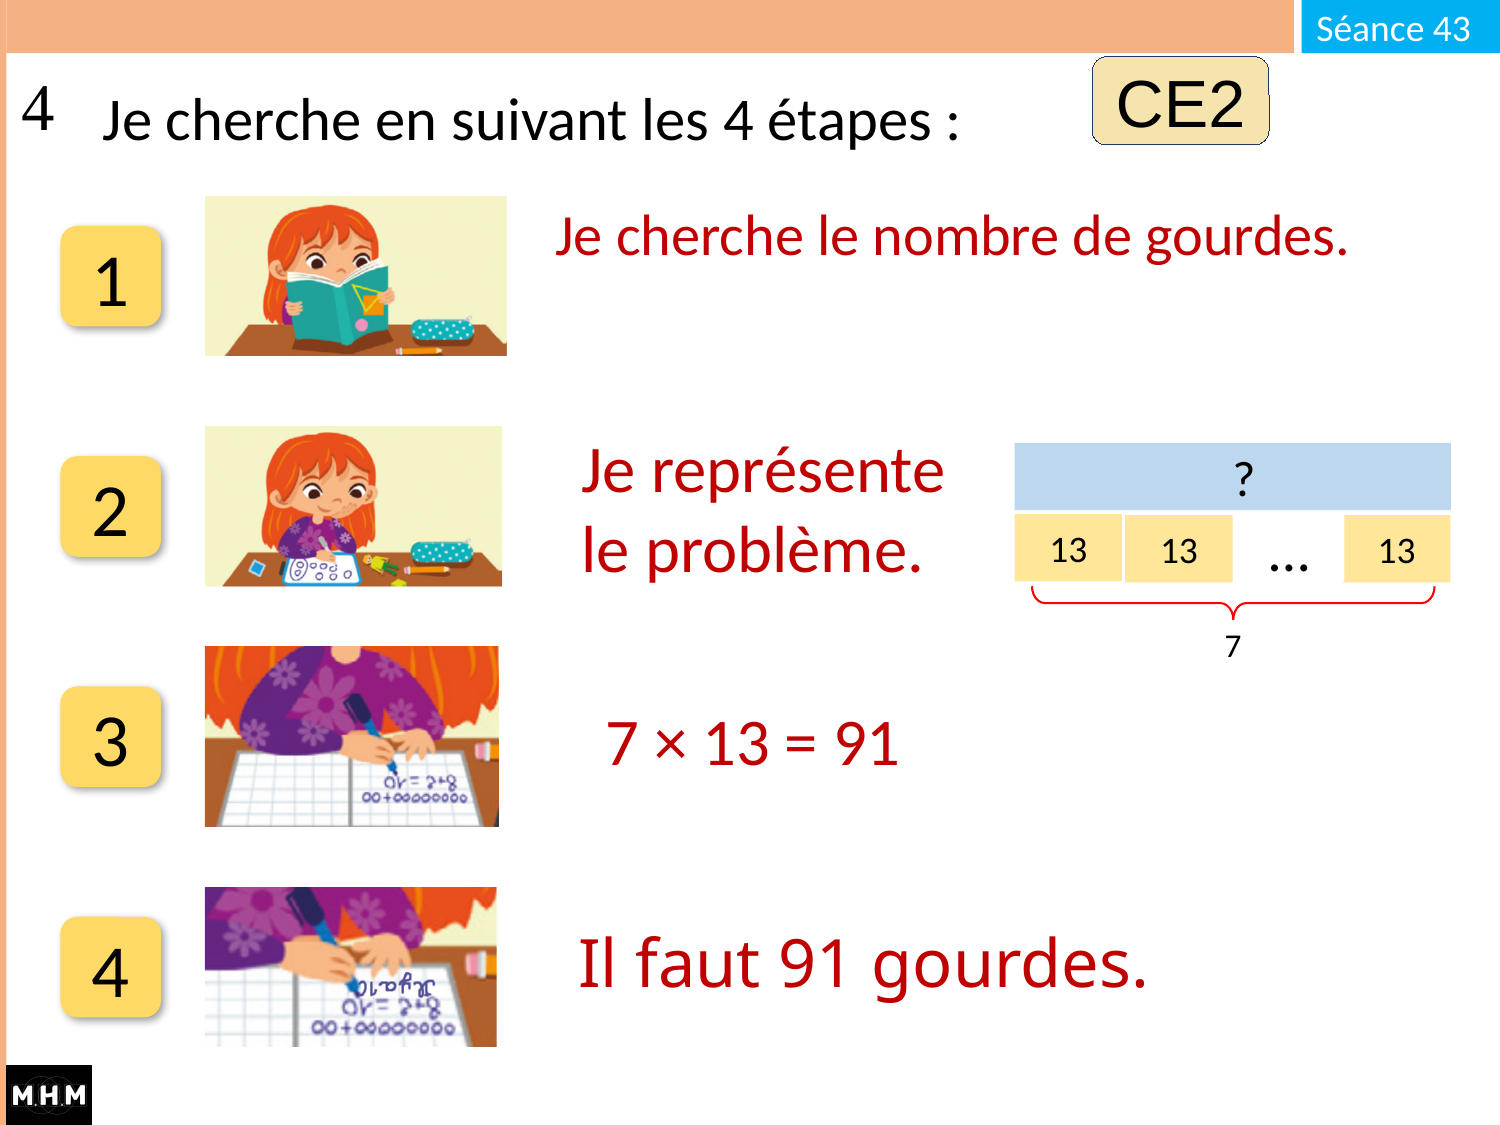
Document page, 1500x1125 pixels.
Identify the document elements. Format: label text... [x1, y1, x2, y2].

text_box 2 [58, 454, 164, 559]
text_box 3 [58, 684, 164, 790]
text_box 1 [58, 223, 164, 329]
text_box Il faut 91 gourdes. [563, 913, 1494, 1009]
text_box Je cherche le nombre de gourdes. [540, 189, 1411, 275]
picture [204, 426, 503, 587]
text_box CE2 [1092, 56, 1270, 145]
picture [6, 1065, 92, 1125]
text_box Je représente le problème. [566, 418, 1418, 593]
title Je cherche en suivant les 4 étapes : [88, 35, 1382, 161]
picture [204, 645, 500, 828]
text_box 4 [58, 914, 164, 1020]
text_box 7 × 13 = 91 [575, 691, 1427, 786]
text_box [1014, 442, 1452, 678]
picture [204, 887, 497, 1047]
picture [204, 196, 515, 356]
